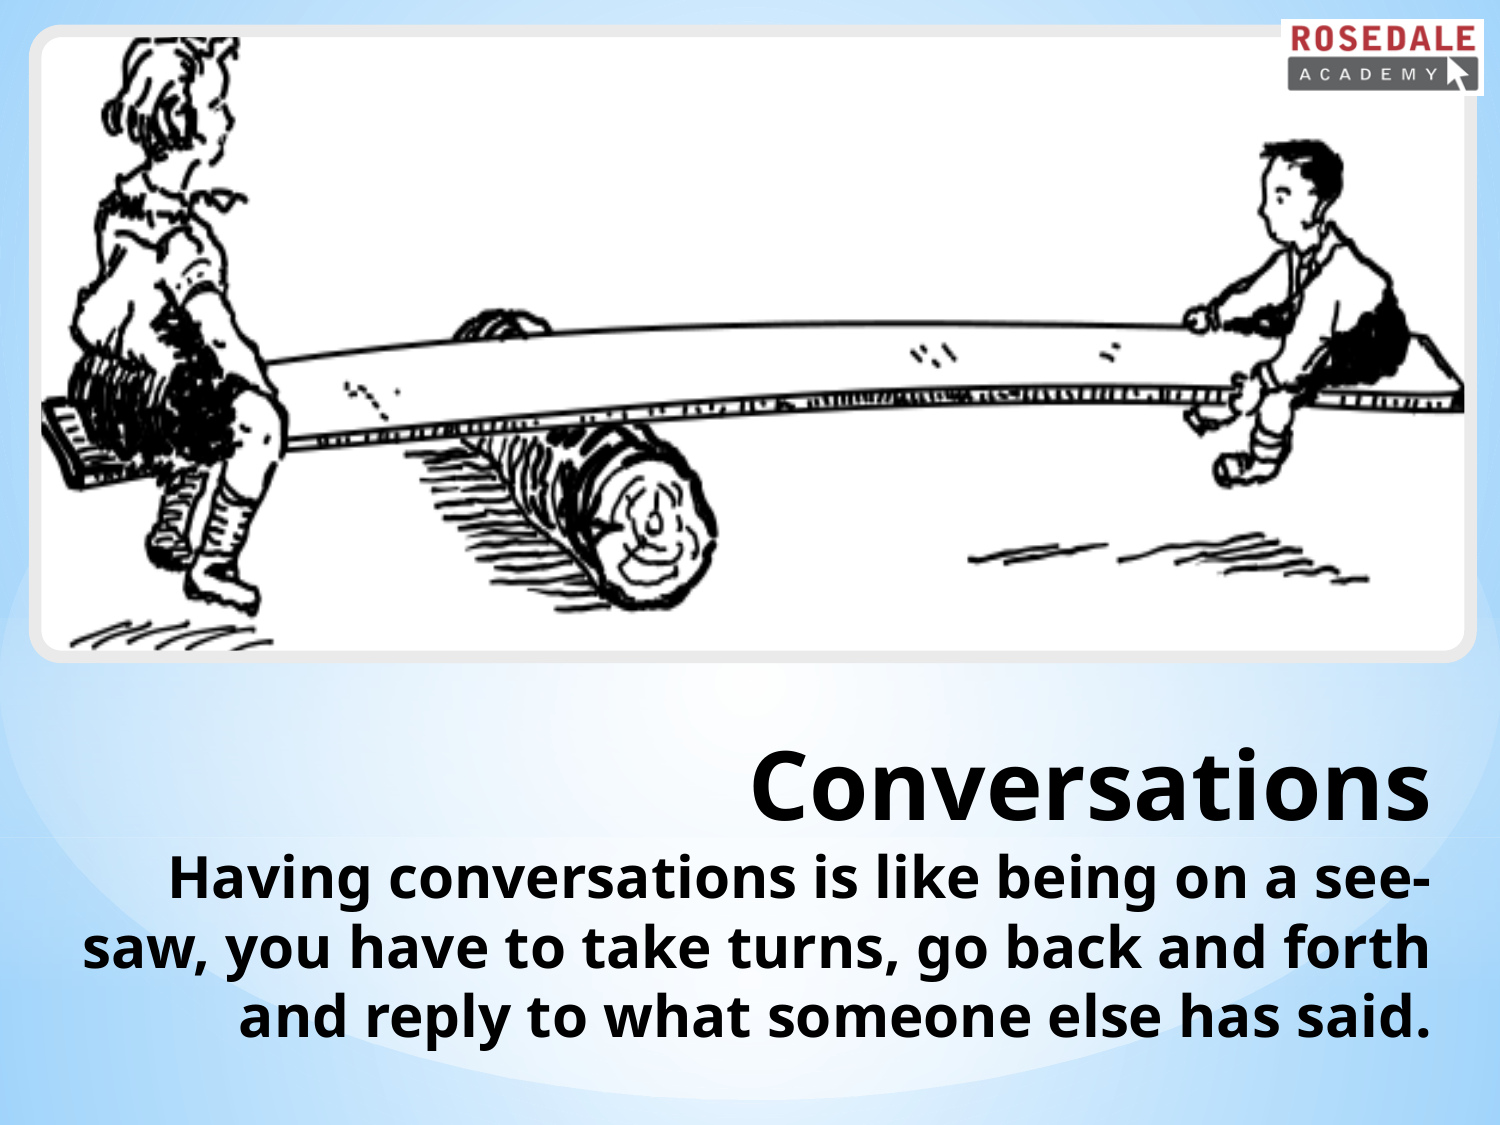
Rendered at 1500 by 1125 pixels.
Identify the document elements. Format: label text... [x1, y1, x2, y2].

title Conversations Having conversations is like being on a see-saw, you have to take turns, go back and forth and reply to what someone else has said. [53, 717, 1447, 905]
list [34, 30, 1471, 658]
picture [1281, 18, 1484, 97]
